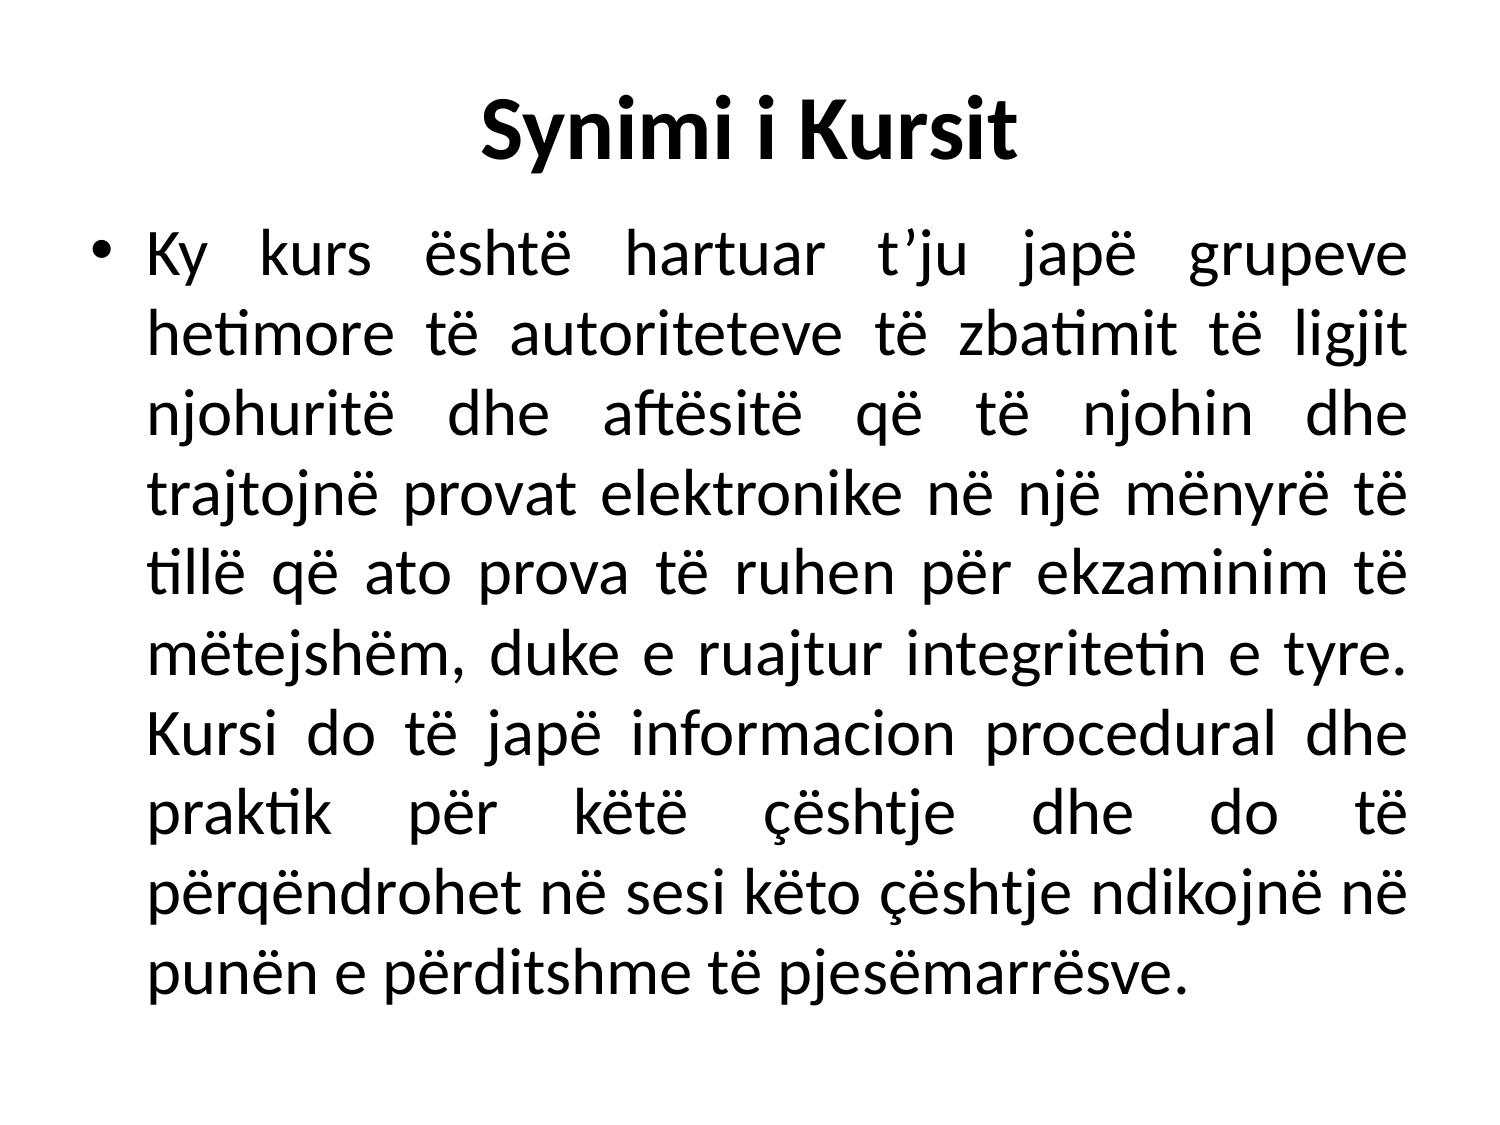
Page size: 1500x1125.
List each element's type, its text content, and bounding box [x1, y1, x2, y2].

title Synimi i Kursit [75, 45, 1425, 201]
list Ky kurs është hartuar t’ju japë grupeve hetimore të autoriteteve të zbatimit të ligjit njohuritë dhe aftësitë që të njohin dhe trajtojnë provat elektronike në një mënyrë të tillë që ato prova të ruhen për ekzaminim të mëtejshëm, duke e ruajtur integritetin e tyre. Kursi do të japë informacion procedural dhe praktik për këtë çështje dhe do të përqëndrohet në sesi këto çështje ndikojnë në punën e përditshme të pjesëmarrësve. [75, 201, 1425, 1081]
